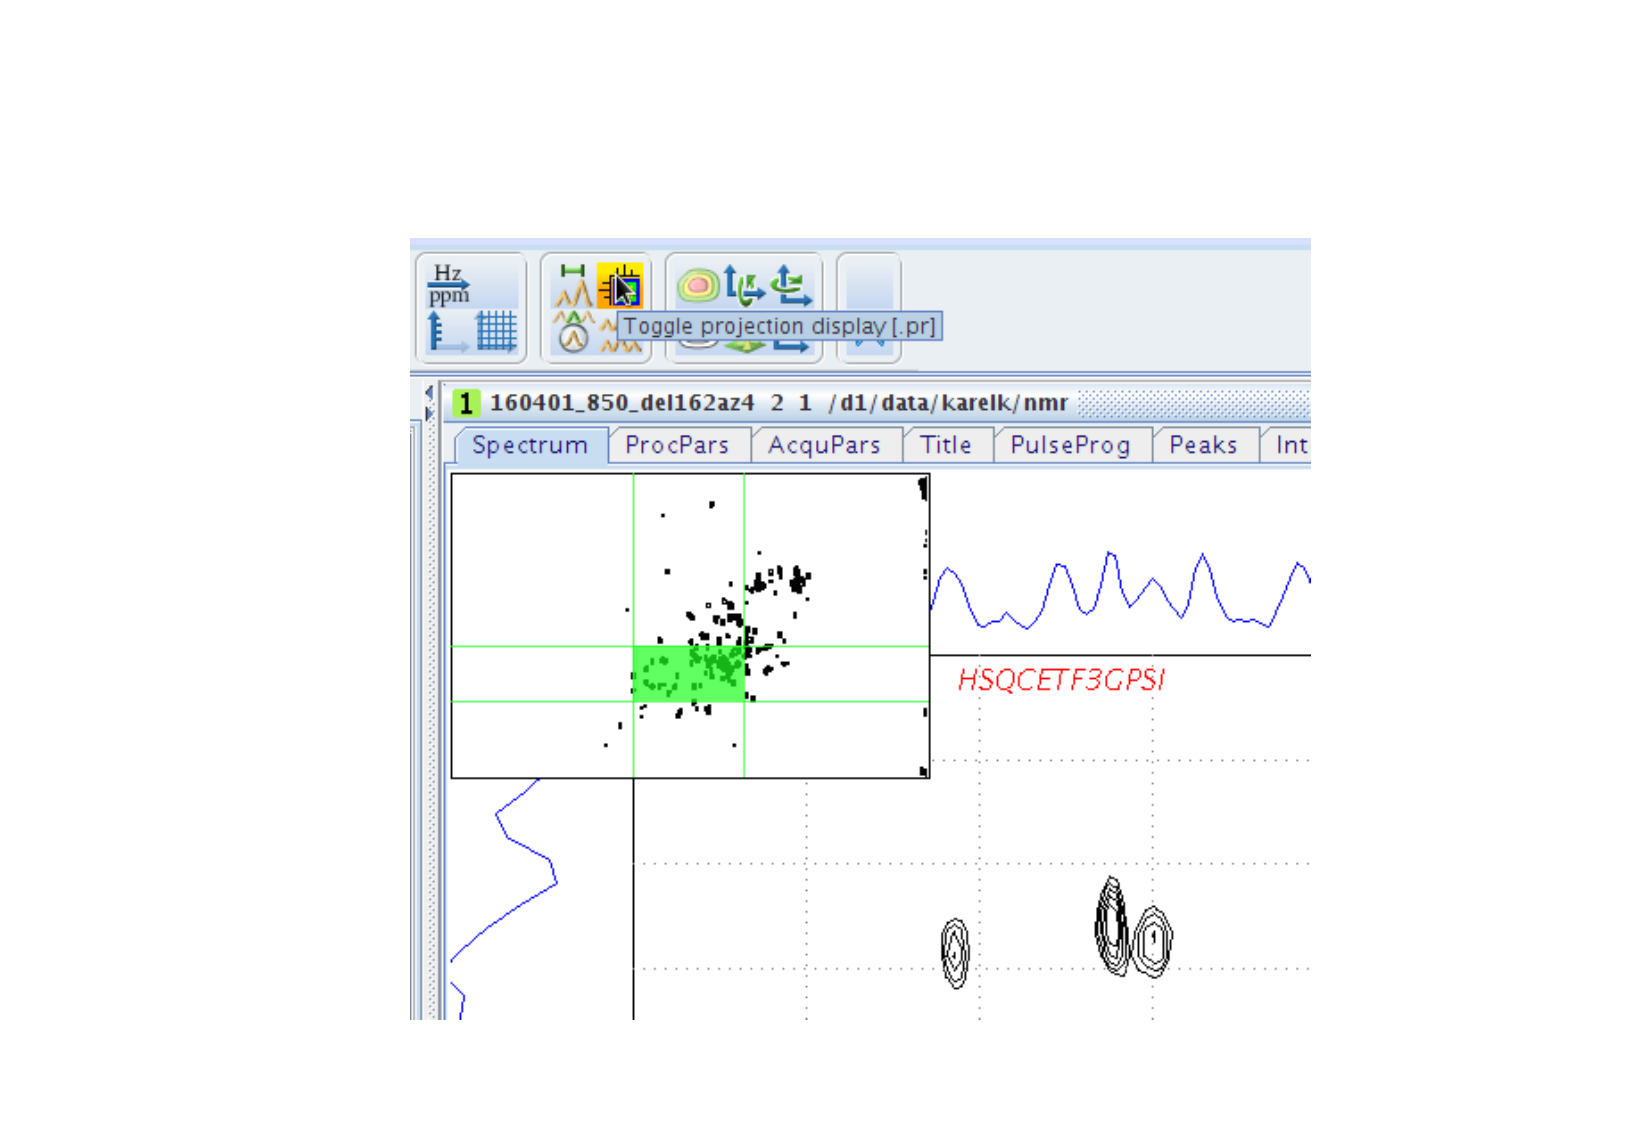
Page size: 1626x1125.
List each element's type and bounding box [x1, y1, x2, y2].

picture [410, 238, 1311, 1021]
